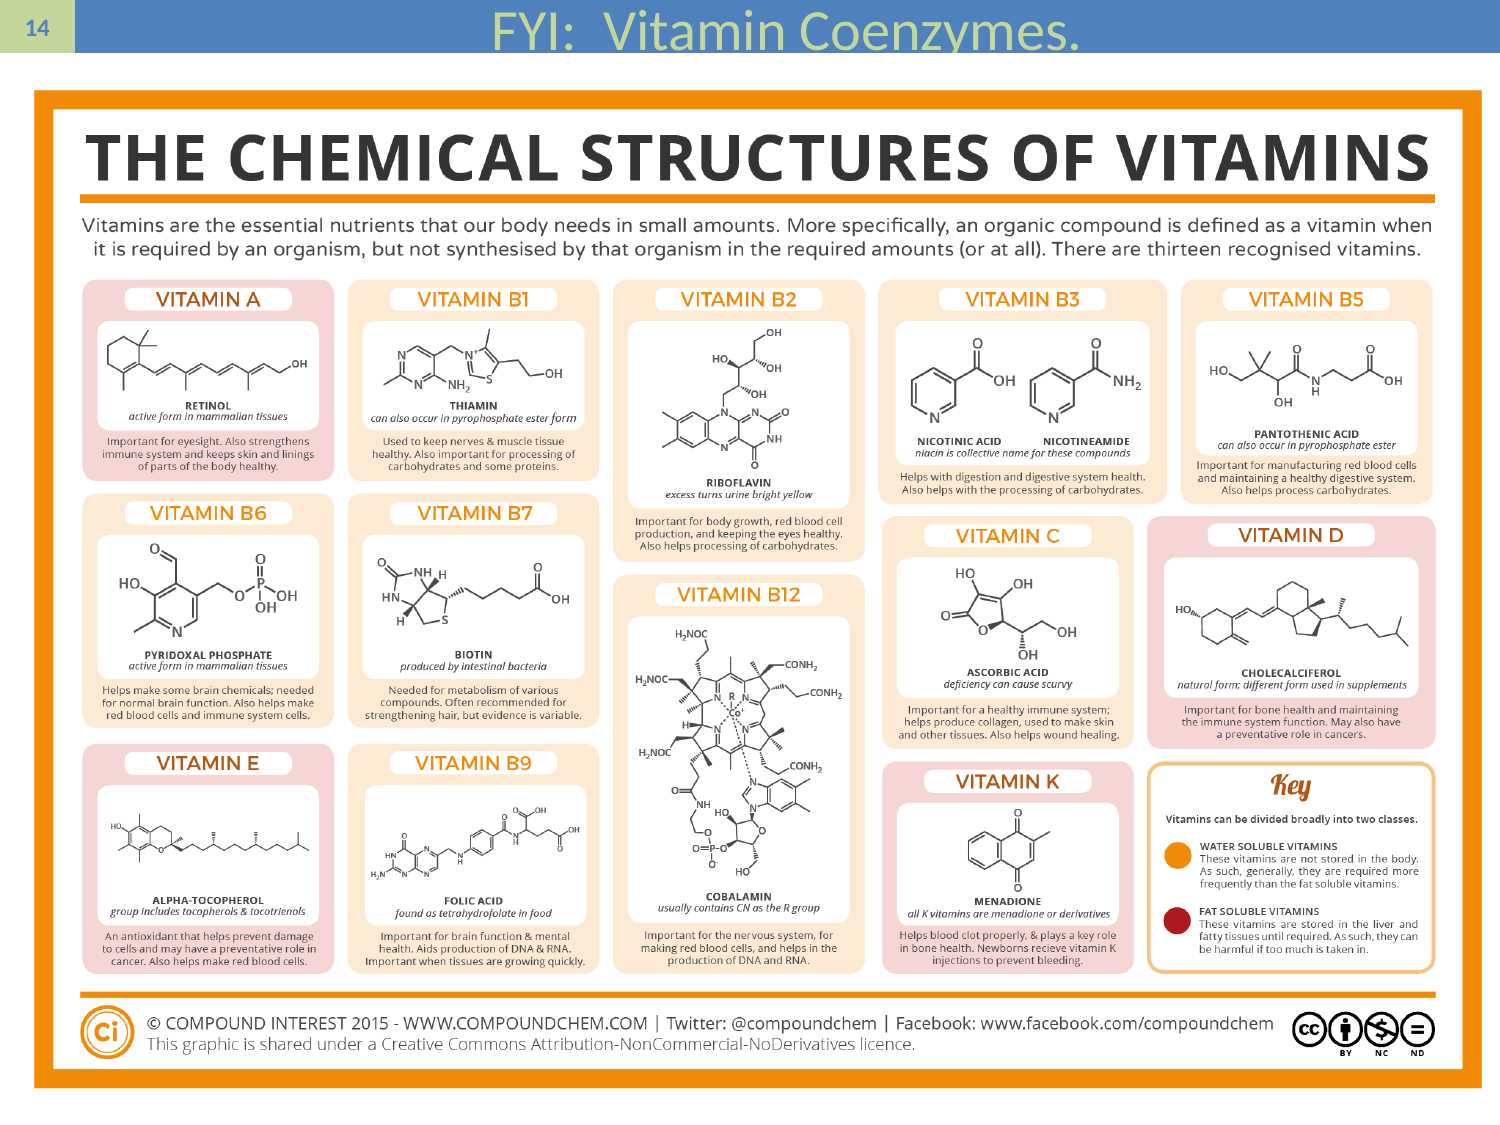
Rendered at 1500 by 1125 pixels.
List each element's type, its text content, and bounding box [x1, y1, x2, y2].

title FYI: Vitamin Coenzymes. [75, 0, 1500, 52]
slide_number 14 [0, 0, 75, 53]
picture [0, 53, 1500, 1125]
